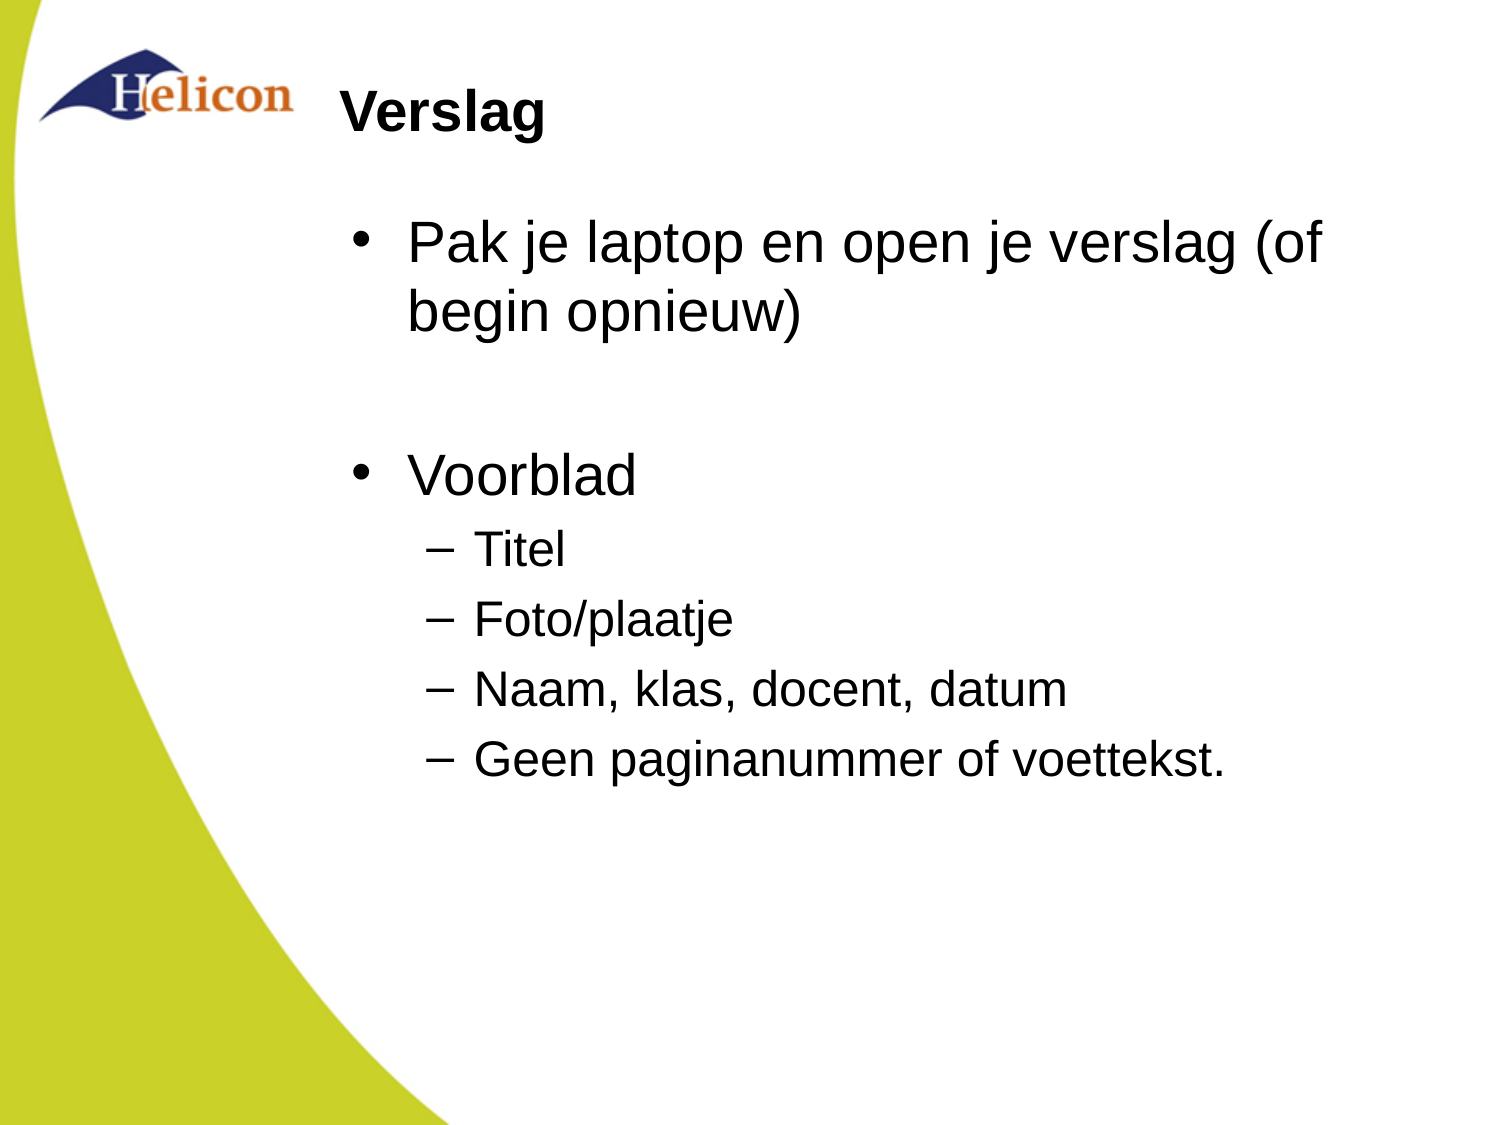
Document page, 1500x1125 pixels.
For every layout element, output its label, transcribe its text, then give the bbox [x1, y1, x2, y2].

title Verslag [324, 54, 1415, 161]
list Pak je laptop en open je verslag (of begin opnieuw) Voorblad Titel Foto/plaatje Naam, klas, docent, datum Geen paginanummer of voettekst. [336, 196, 1425, 1005]
picture [0, 0, 1500, 1125]
